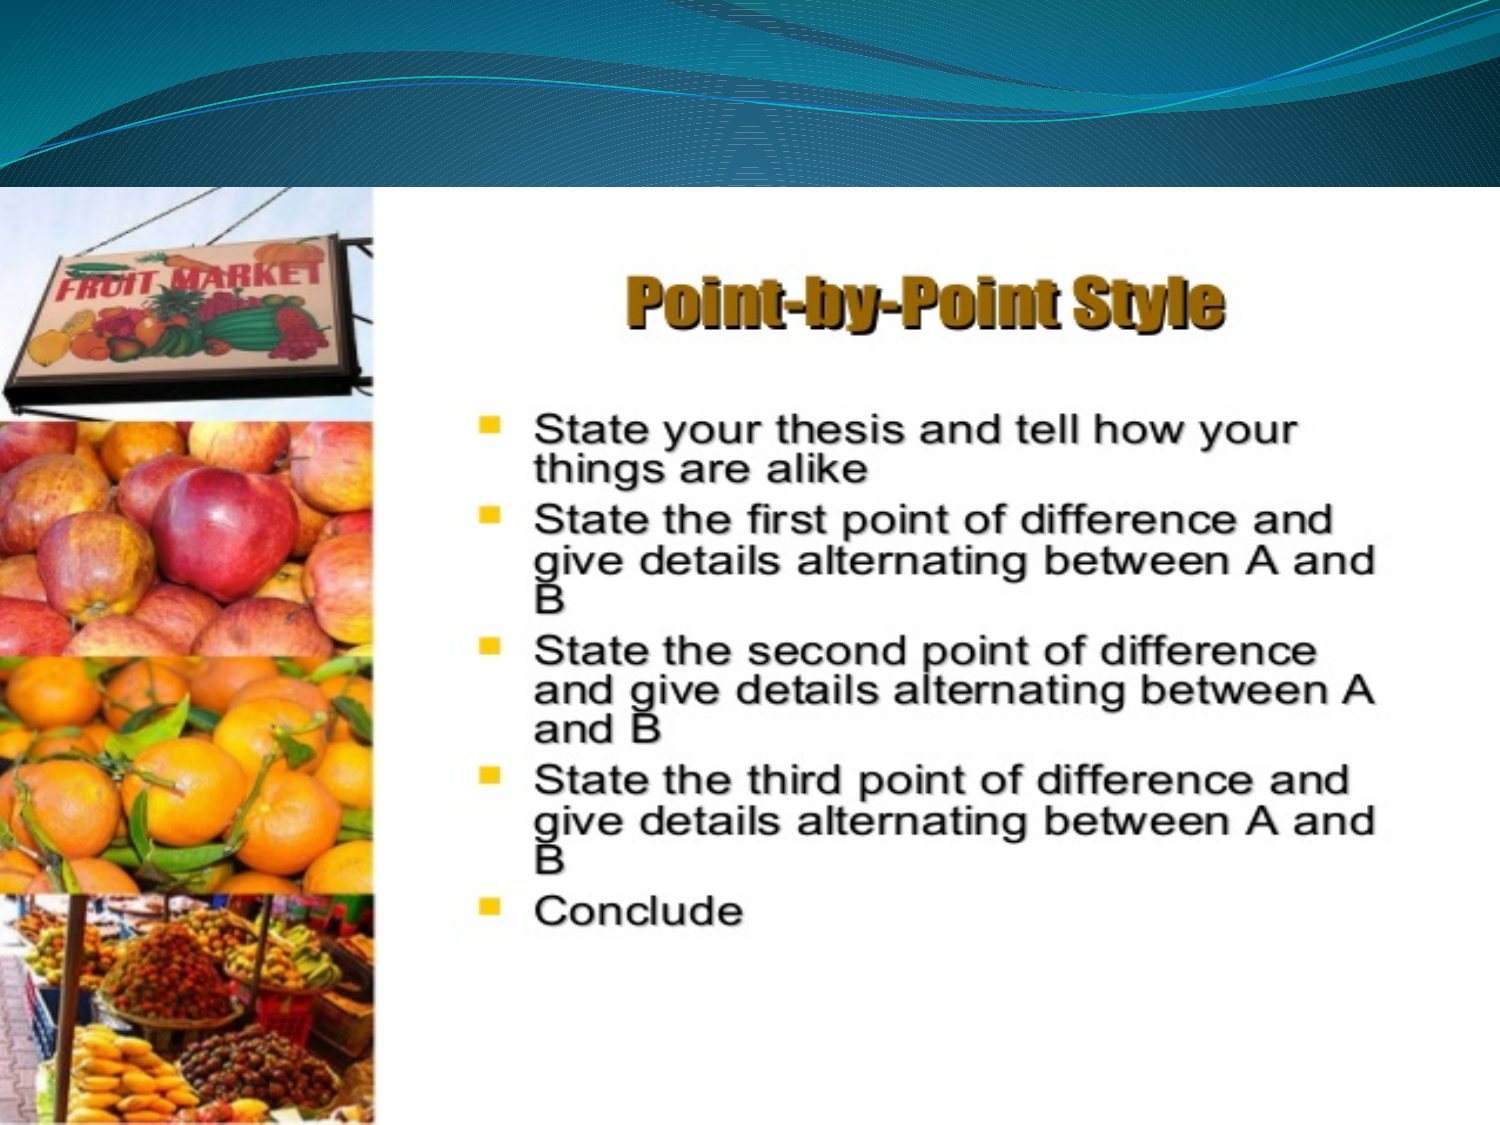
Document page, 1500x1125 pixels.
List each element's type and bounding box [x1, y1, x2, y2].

picture [0, 187, 1500, 1125]
